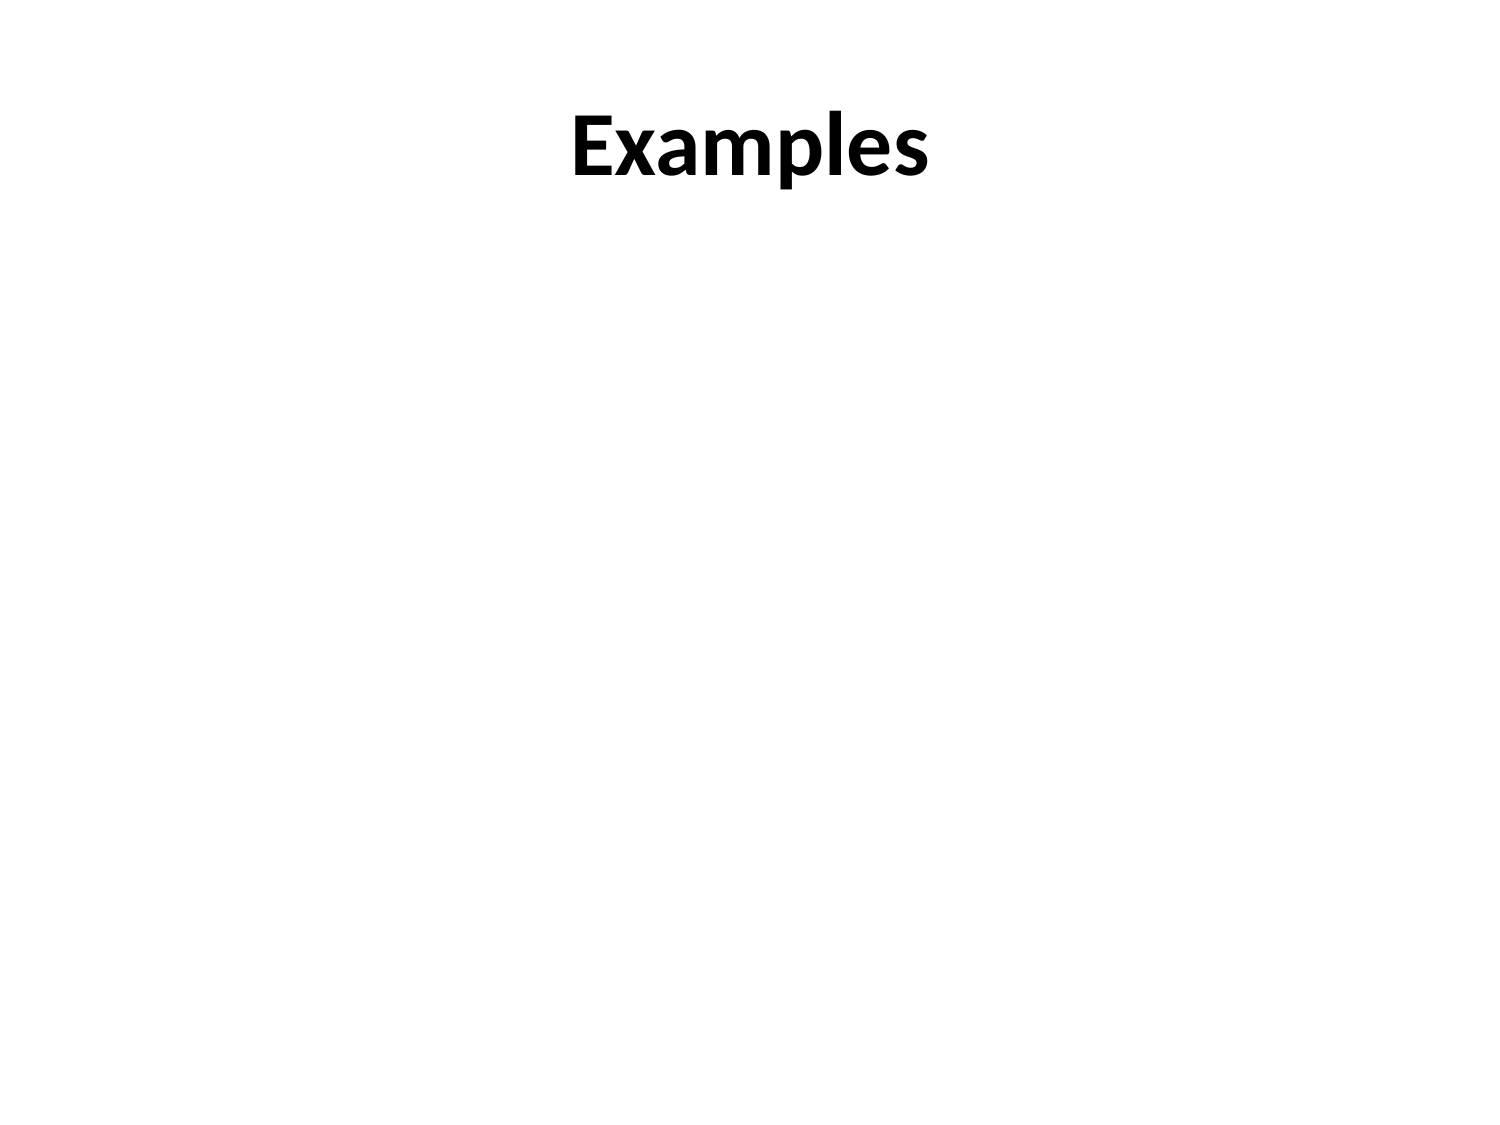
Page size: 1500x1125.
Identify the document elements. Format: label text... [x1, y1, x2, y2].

title Examples [75, 45, 1425, 233]
